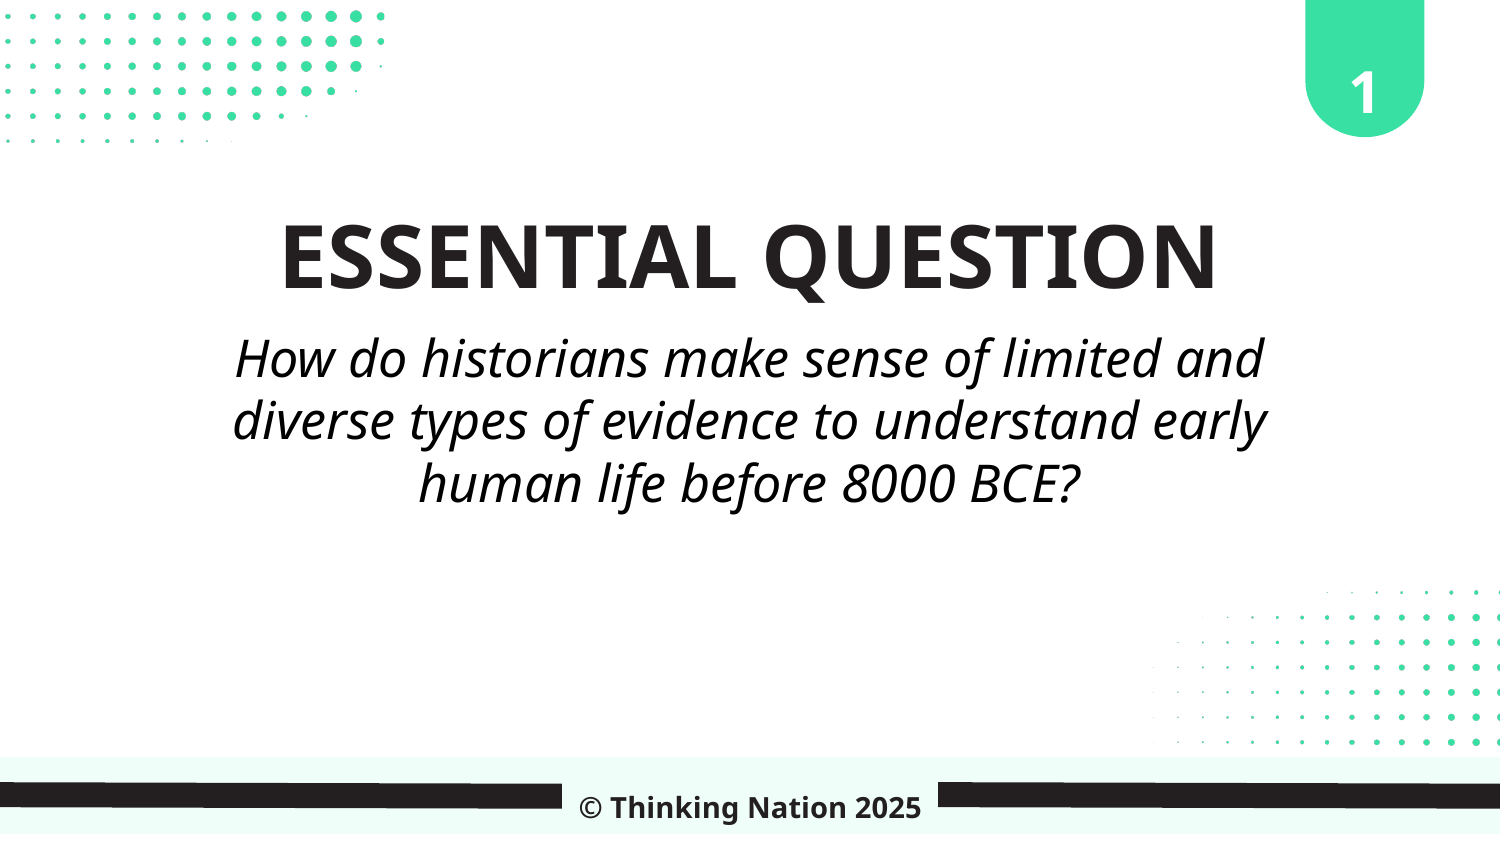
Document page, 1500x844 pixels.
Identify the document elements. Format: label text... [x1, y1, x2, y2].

text_box [0, 0, 385, 144]
text_box ESSENTIAL QUESTION [209, 159, 1291, 307]
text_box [0, 756, 1500, 835]
text_box [1128, 590, 1500, 755]
text_box How do historians make sense of limited and diverse types of evidence to understand early human life before 8000 BCE? [146, 324, 1353, 513]
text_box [1300, 0, 1430, 138]
